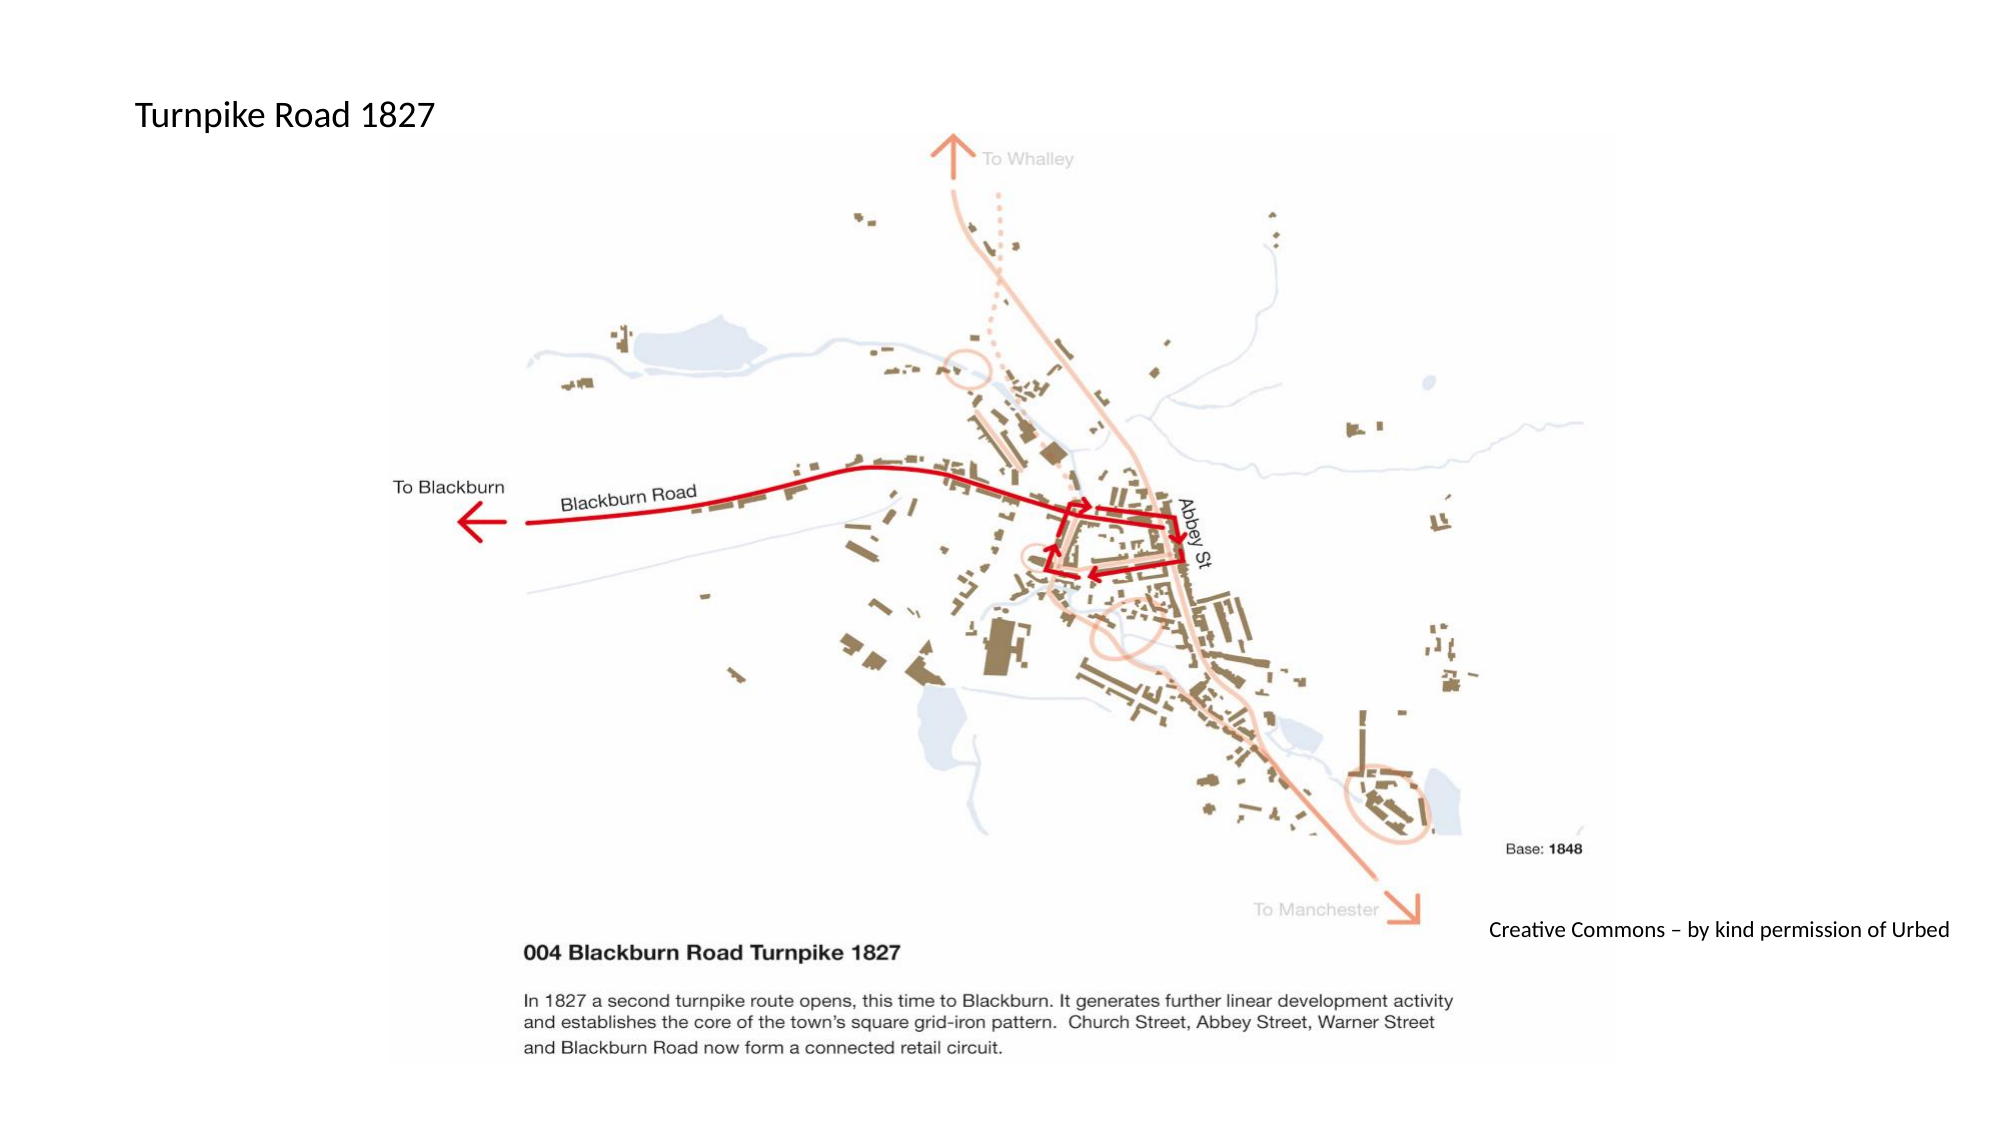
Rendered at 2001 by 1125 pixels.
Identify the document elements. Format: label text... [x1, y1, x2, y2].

text_box Creative Commons – by kind permission of Urbed [1618, 906, 2000, 950]
text_box Turnpike Road 1827 [120, 83, 582, 143]
picture [389, 133, 1618, 1065]
